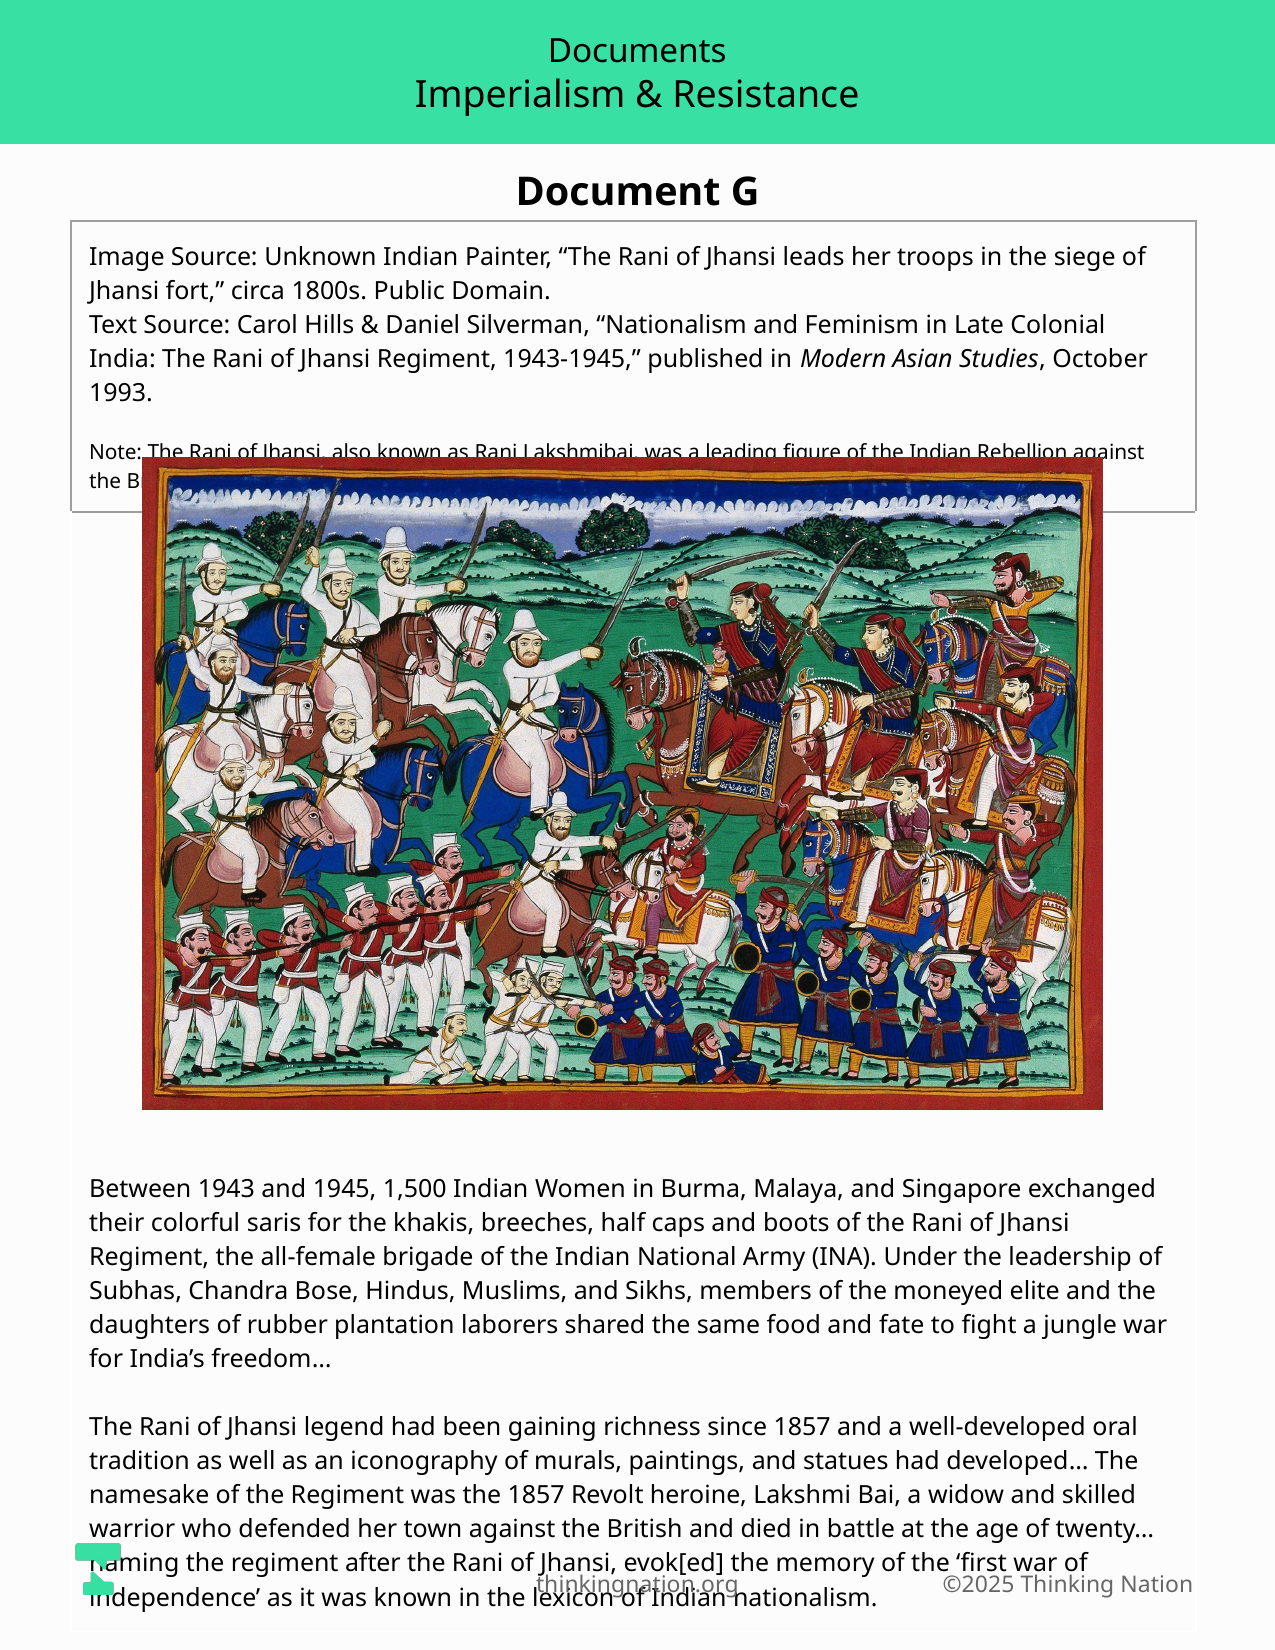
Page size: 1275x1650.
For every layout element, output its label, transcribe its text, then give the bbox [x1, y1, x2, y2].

table_header Image Source: Unknown Indian Painter, “The Rani of Jhansi leads her troops in the siege of Jhansi fort,” circa 1800s. Public Domain. Text Source: Carol Hills & Daniel Silverman, “Nationalism and Feminism in Late Colonial India: The Rani of Jhansi Regiment, 1943-1945,” published in Modern Asian Studies, October 1993. Note: The Rani of Jhansi, also known as Rani Lakshmibai, was a leading figure of the Indian Rebellion against the British in 1857. [72, 222, 1195, 511]
table_cell Between 1943 and 1945, 1,500 Indian Women in Burma, Malaya, and Singapore exchanged their colorful saris for the khakis, breeches, half caps and boots of the Rani of Jhansi Regiment, the all-female brigade of the Indian National Army (INA). Under the leadership of Subhas, Chandra Bose, Hindus, Muslims, and Sikhs, members of the moneyed elite and the daughters of rubber plantation laborers shared the same food and fate to fight a jungle war for India’s freedom… The Rani of Jhansi legend had been gaining richness since 1857 and a well-developed oral tradition as well as an iconography of murals, paintings, and statues had developed… The namesake of the Regiment was the 1857 Revolt heroine, Lakshmi Bai, a widow and skilled warrior who defended her town against the British and died in battle at the age of twenty… naming the regiment after the Rani of Jhansi, evok[ed] the memory of the ‘first war of independence’ as it was known in the lexicon of Indian nationalism. [72, 513, 1195, 1630]
text_box thinkingnation.org [486, 1553, 789, 1605]
text_box ©2025 Thinking Nation [907, 1553, 1210, 1605]
picture [62, 1533, 134, 1605]
picture [141, 457, 1103, 1110]
text_box Documents Imperialism & Resistance [0, 0, 1275, 144]
text_box Document G [486, 151, 789, 202]
